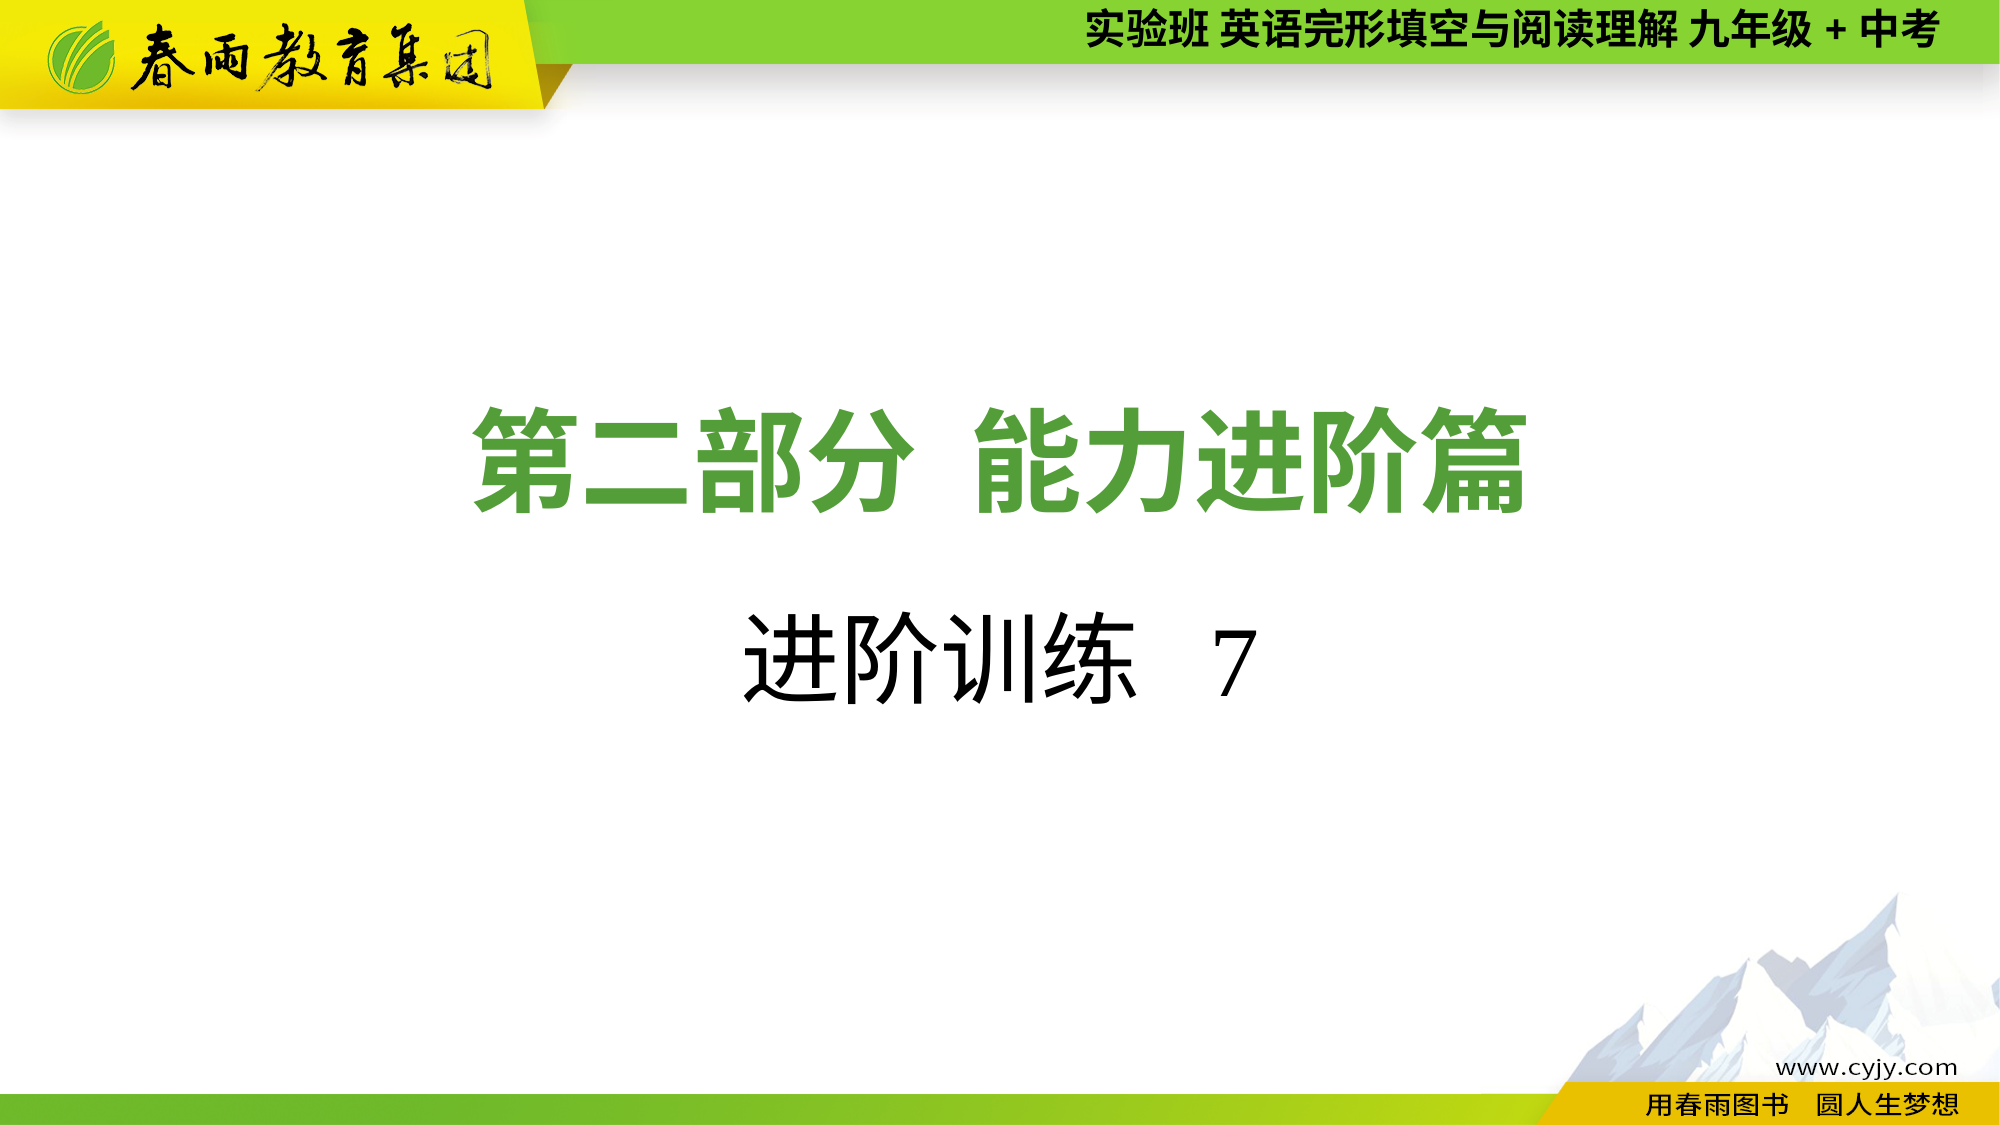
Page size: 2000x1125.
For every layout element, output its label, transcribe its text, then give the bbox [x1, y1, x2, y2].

picture [0, 0, 2000, 1125]
text_box 第二部分 能力进阶篇 [54, 316, 1946, 528]
text_box 进阶训练 7 [54, 528, 1946, 724]
